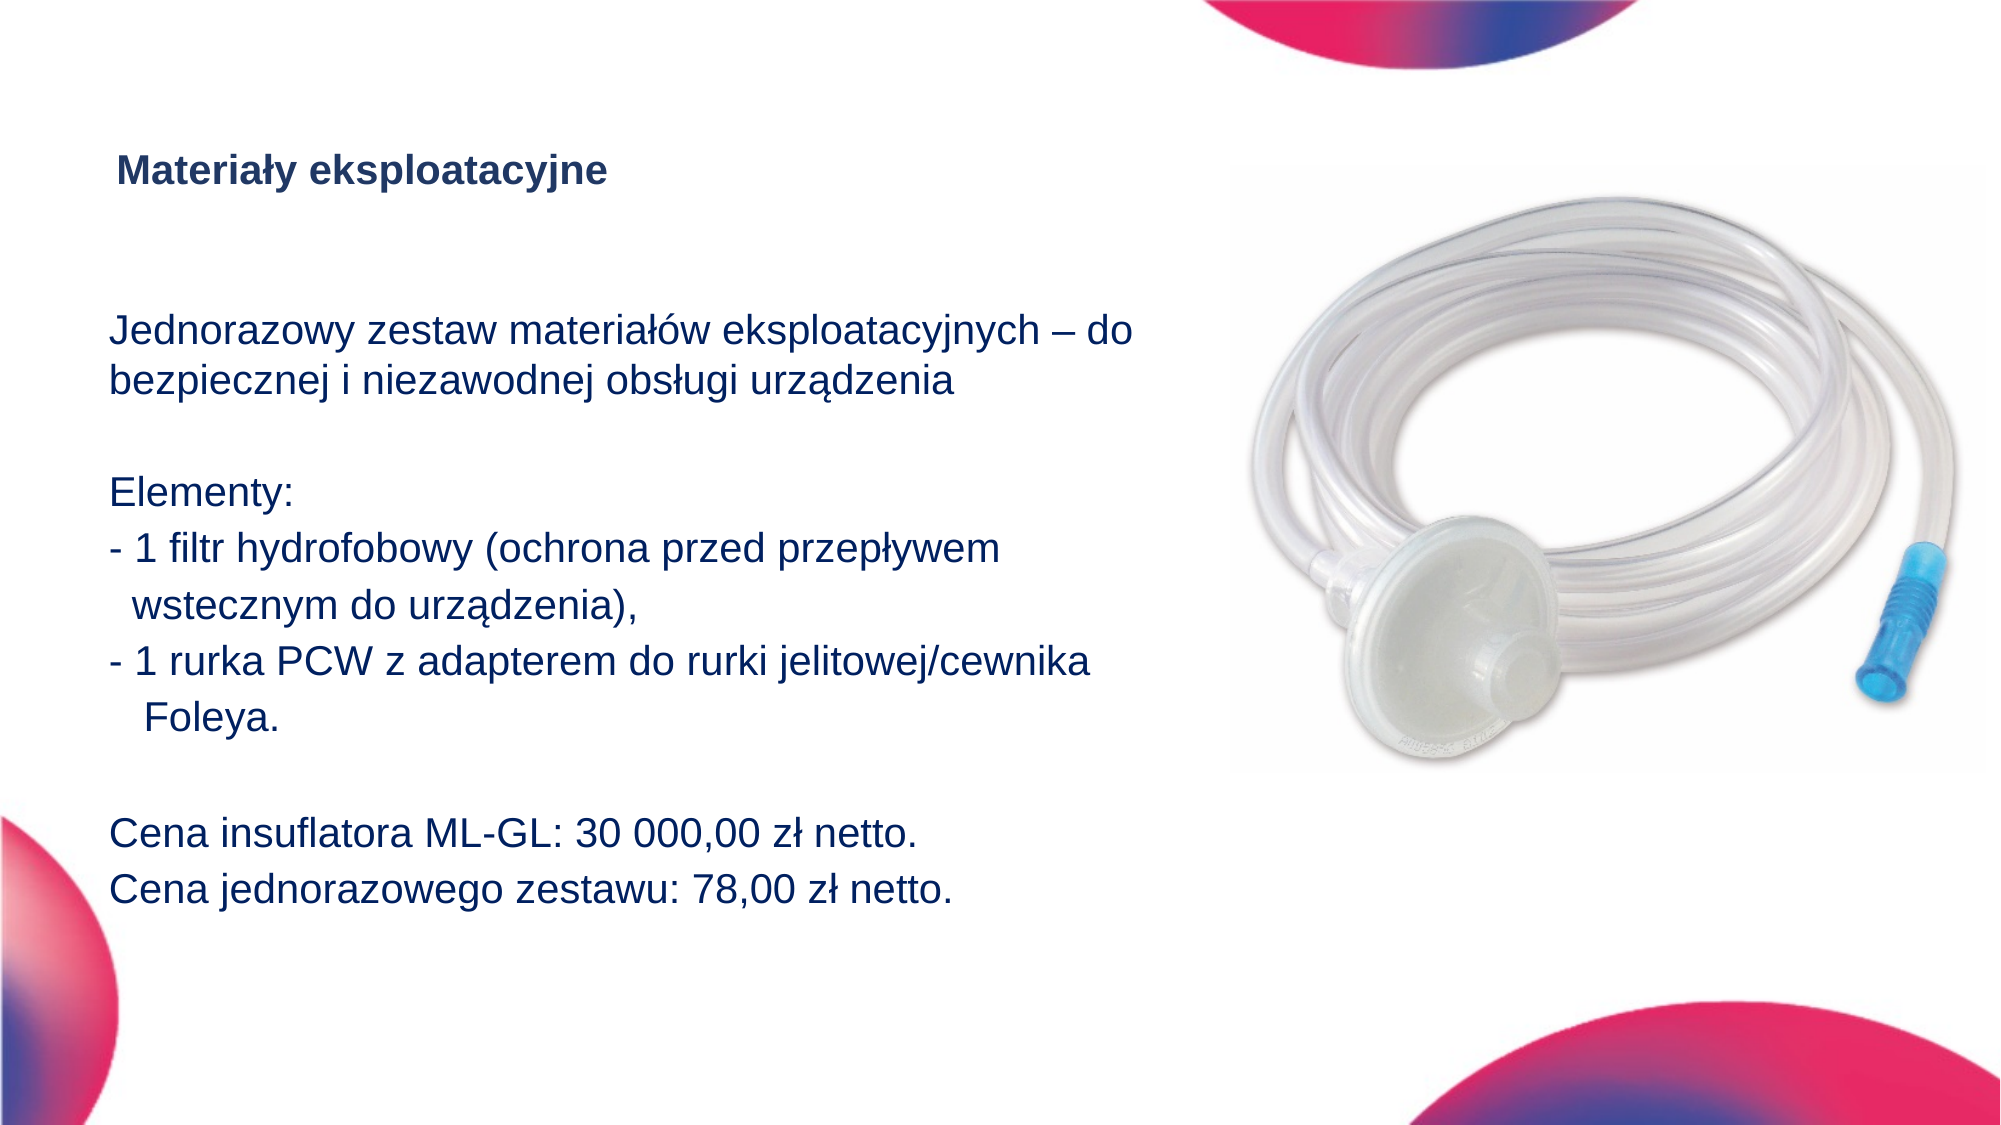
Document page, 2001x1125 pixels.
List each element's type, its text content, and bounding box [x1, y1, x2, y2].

text_box Jednorazowy zestaw materiałów eksploatacyjnych – do bezpiecznej i niezawodnej obsługi urządzenia Elementy: - 1 filtr hydrofobowy (ochrona przed przepływem wstecznym do urządzenia), - 1 rurka PCW z adapterem do rurki jelitowej/cewnika Foleya. [94, 295, 1205, 748]
text_box Materiały eksploatacyjne [94, 135, 650, 321]
picture [0, 0, 2001, 1125]
text_box Cena insuflatora ML-GL: 30 000,00 zł netto. Cena jednorazowego zestawu: 78,00 zł netto. [94, 798, 970, 976]
